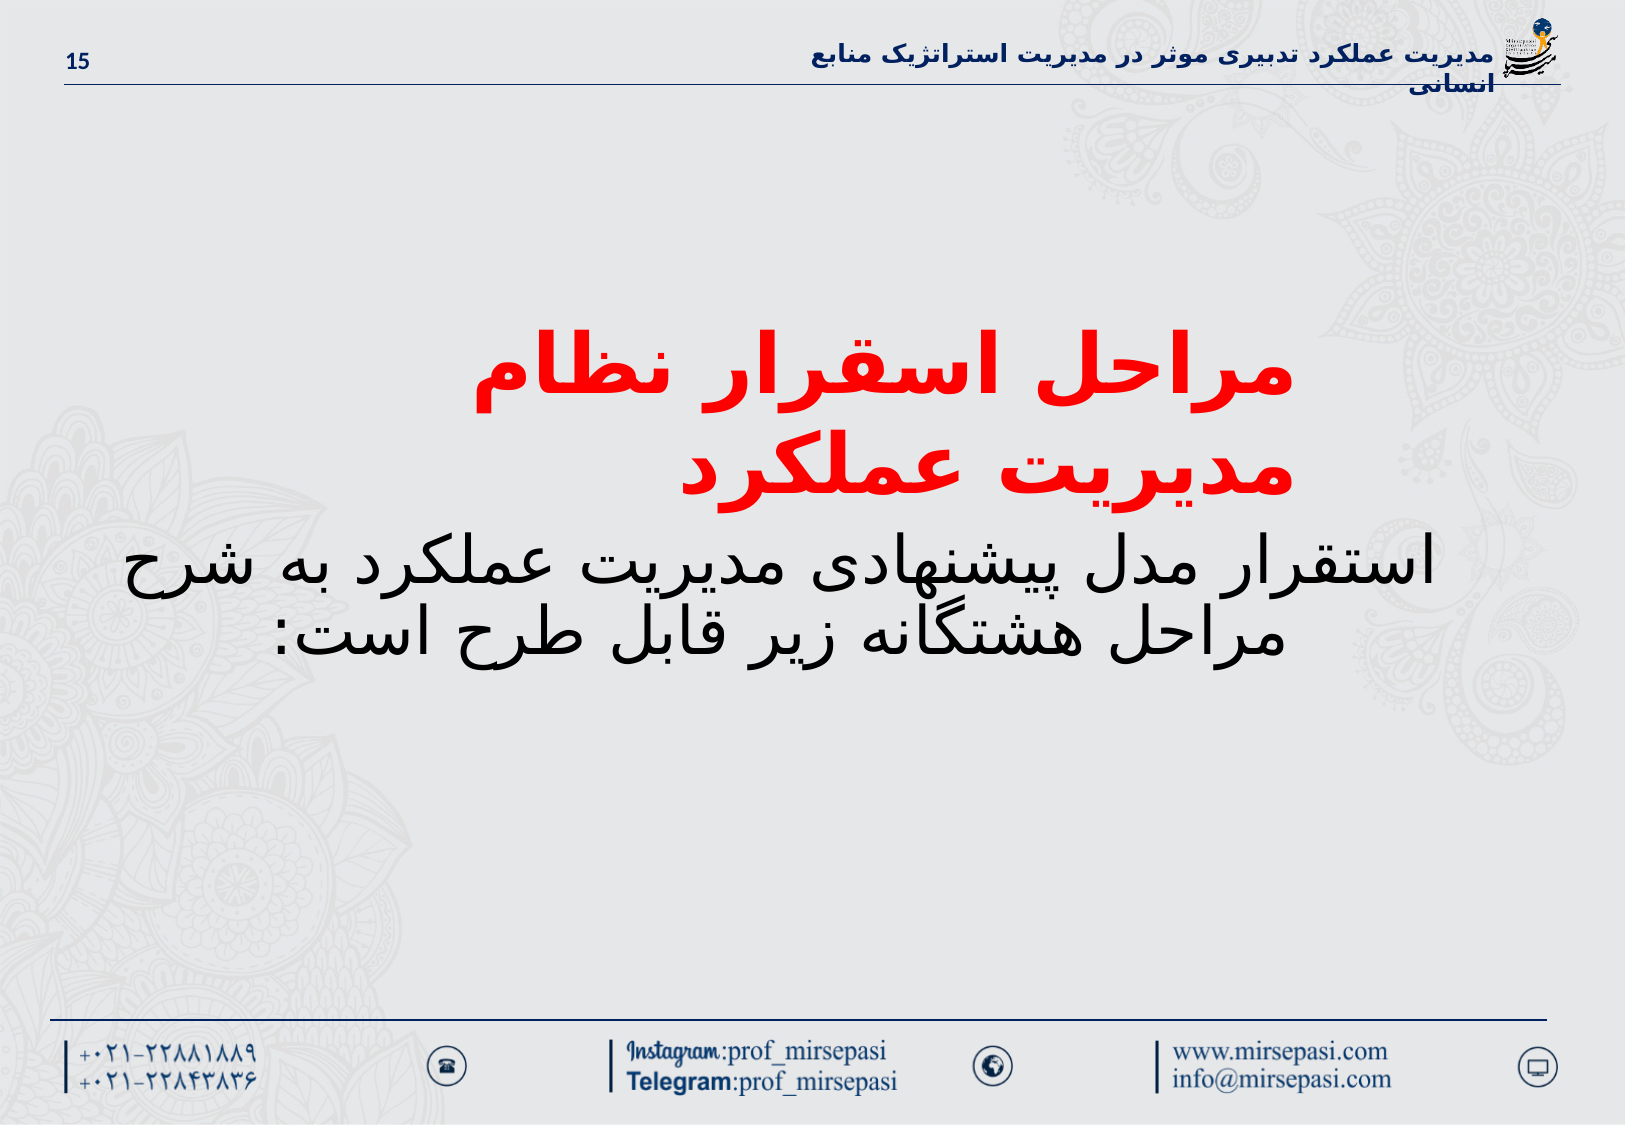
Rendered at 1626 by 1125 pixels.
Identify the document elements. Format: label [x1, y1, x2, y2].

picture [0, 0, 1625, 1125]
text_box [50, 1019, 1558, 1096]
